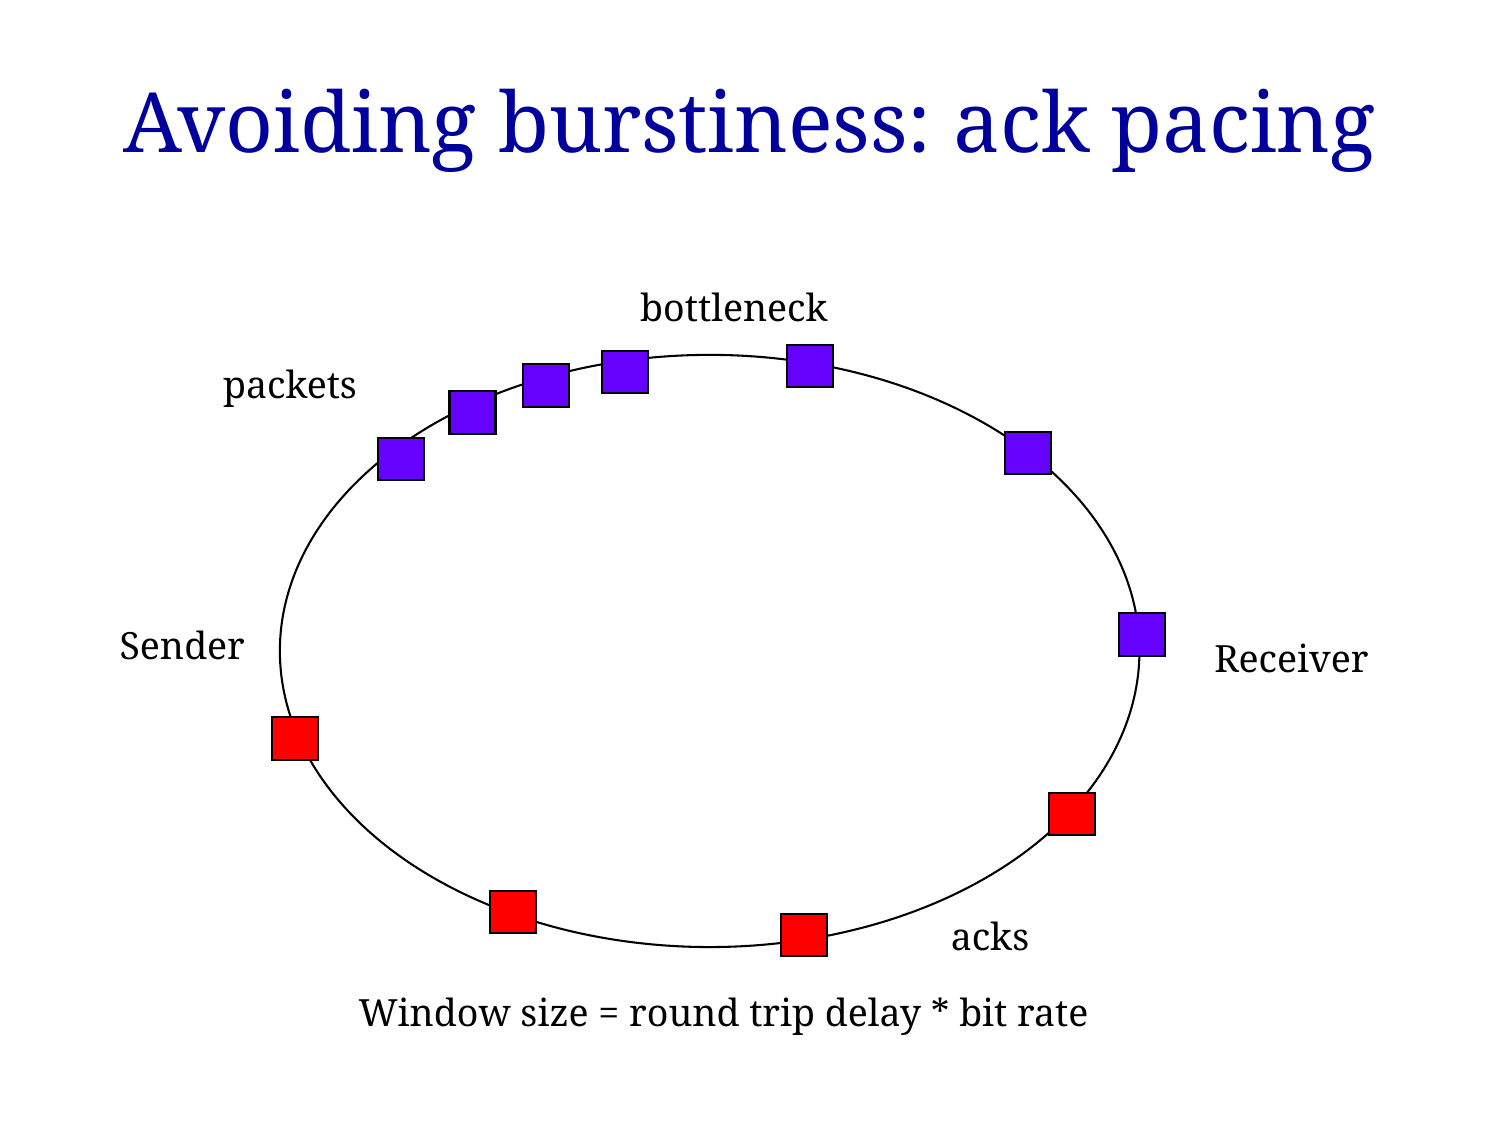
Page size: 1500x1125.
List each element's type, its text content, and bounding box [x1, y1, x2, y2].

text_box [279, 354, 1140, 948]
text_box Sender [104, 614, 260, 675]
text_box [781, 914, 828, 957]
text_box Receiver [1199, 627, 1384, 688]
text_box [271, 717, 318, 760]
text_box [1049, 792, 1096, 836]
text_box [449, 391, 496, 434]
title Avoiding burstiness: ack pacing [74, 47, 1426, 191]
text_box [377, 437, 424, 481]
text_box Window size = round trip delay * bit rate [343, 981, 1105, 1041]
text_box packets [208, 353, 373, 414]
text_box [489, 890, 536, 934]
text_box [1004, 431, 1051, 475]
text_box [522, 364, 569, 407]
text_box [1118, 613, 1165, 656]
text_box bottleneck [625, 276, 843, 337]
text_box acks [935, 905, 1045, 966]
text_box [601, 350, 648, 394]
text_box [786, 345, 833, 388]
